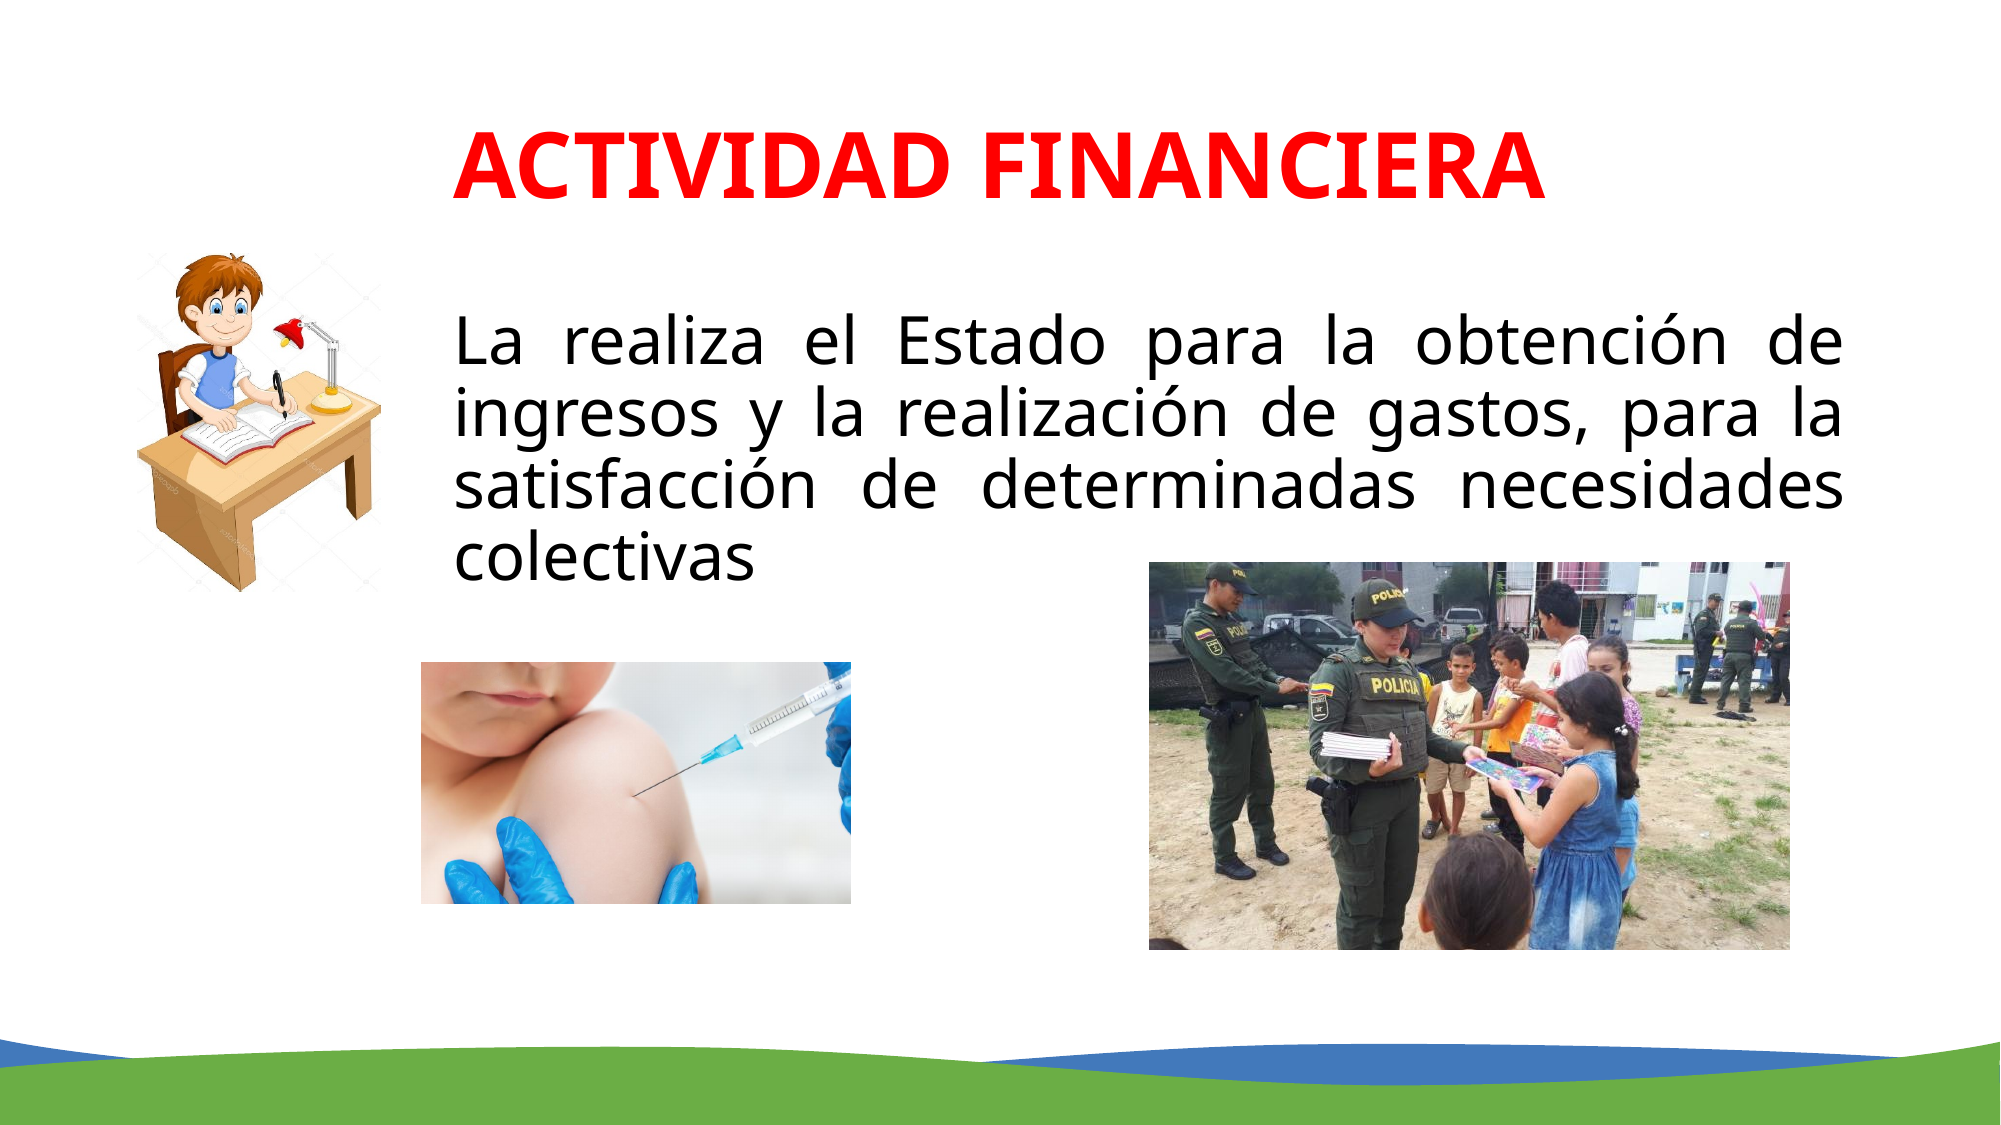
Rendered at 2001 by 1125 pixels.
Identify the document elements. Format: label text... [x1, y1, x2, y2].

picture [137, 253, 381, 592]
picture [1149, 562, 1790, 950]
list La realiza el Estado para la obtención de ingresos y la realización de gastos, para la satisfacción de determinadas necesidades colectivas [438, 299, 1863, 1014]
picture [421, 662, 851, 904]
title ACTIVIDAD FINANCIERA [137, 59, 1863, 278]
